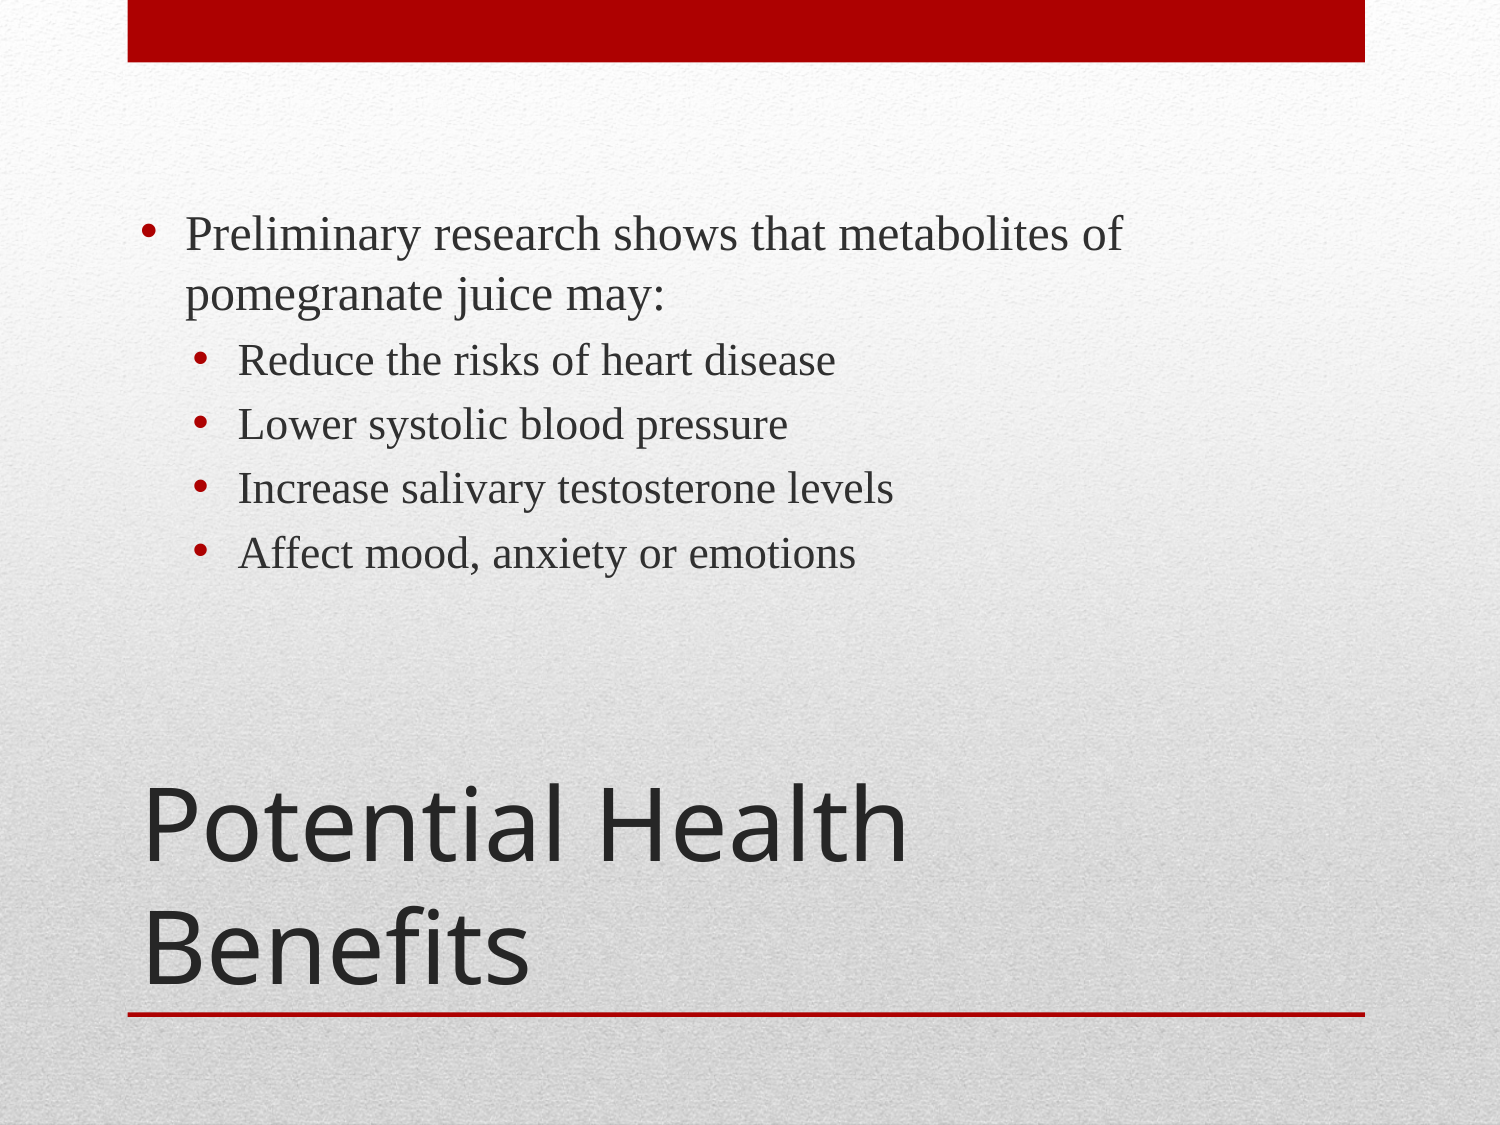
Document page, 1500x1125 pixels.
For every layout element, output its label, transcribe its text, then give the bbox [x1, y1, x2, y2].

list Preliminary research shows that metabolites of pomegranate juice may: Reduce the risks of heart disease Lower systolic blood pressure Increase salivary testosterone levels Affect mood, anxiety or emotions [125, 112, 1363, 750]
title Potential Health Benefits [125, 750, 1238, 1013]
